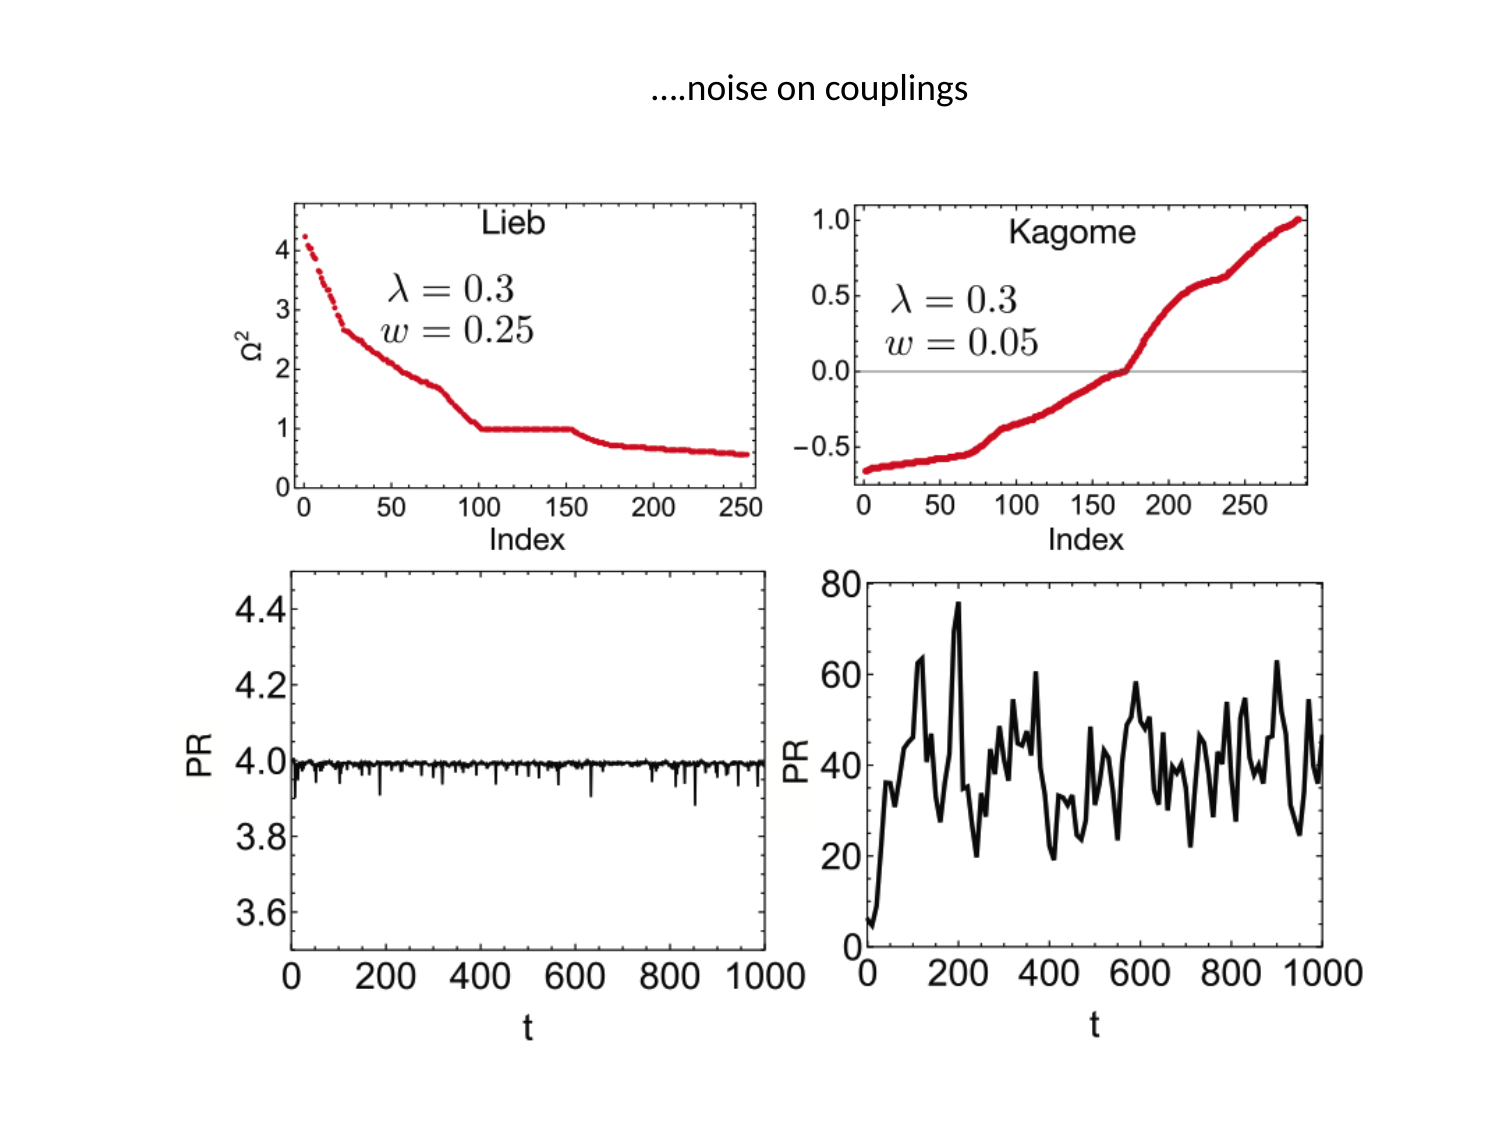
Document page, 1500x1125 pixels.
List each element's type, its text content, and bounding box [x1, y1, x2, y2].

picture [177, 191, 1378, 1067]
text_box ….noise on couplings [636, 55, 1306, 116]
